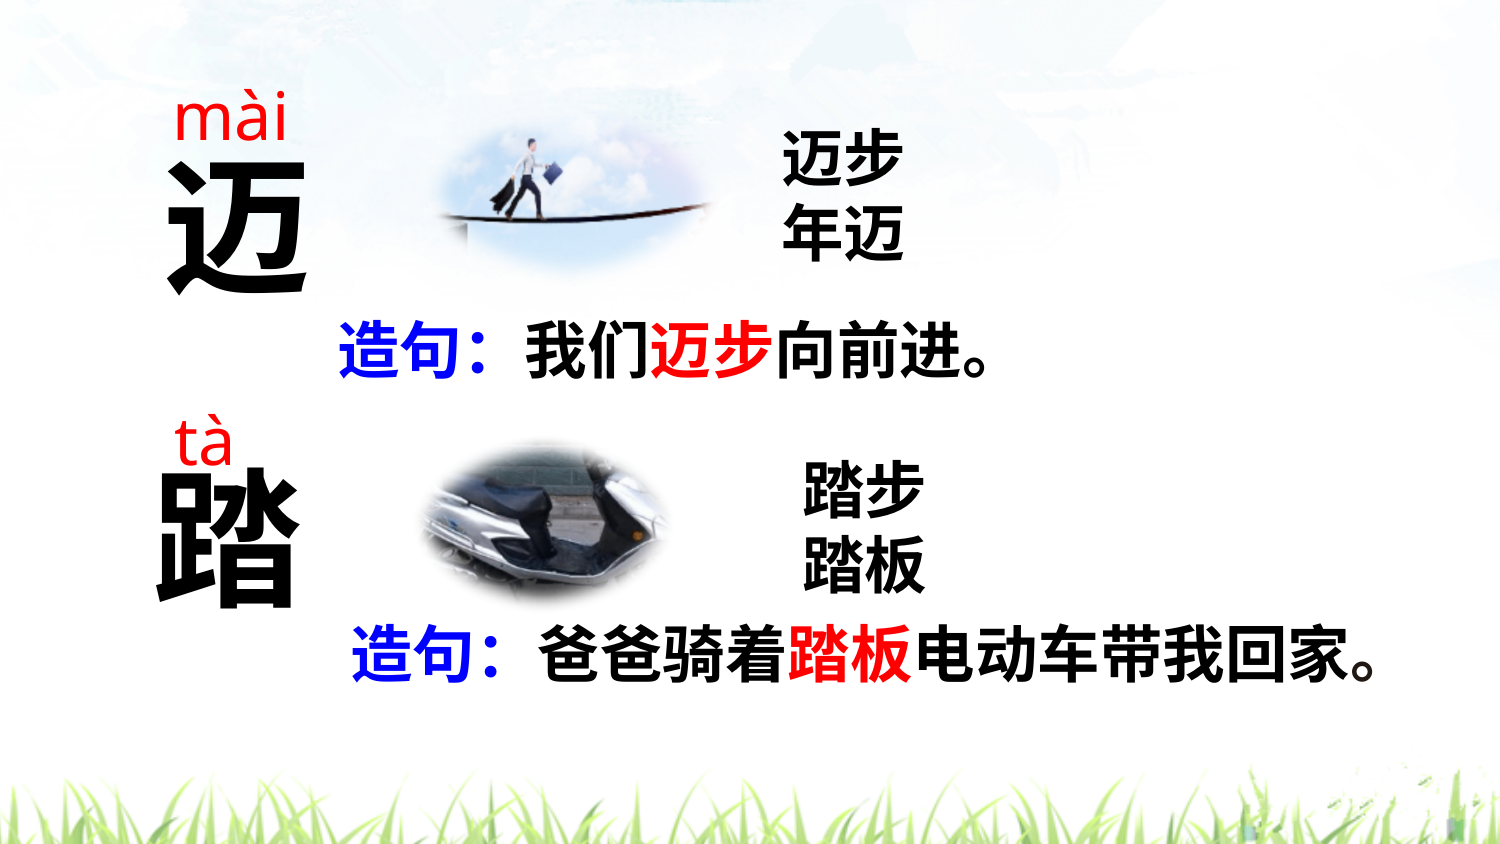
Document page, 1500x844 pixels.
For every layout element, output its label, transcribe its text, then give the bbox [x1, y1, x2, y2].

text_box 迈步 年迈 [770, 113, 948, 275]
picture [0, 0, 1500, 844]
text_box 造句：我们迈步向前进。 [326, 305, 1428, 392]
text_box 踏 [141, 440, 355, 632]
text_box 造句：爸爸骑着踏板电动车带我回家。 [339, 609, 1412, 696]
text_box mài [143, 67, 301, 159]
text_box 迈 [150, 126, 365, 318]
text_box 踏步 踏板 [791, 445, 960, 607]
text_box tà [146, 392, 248, 484]
